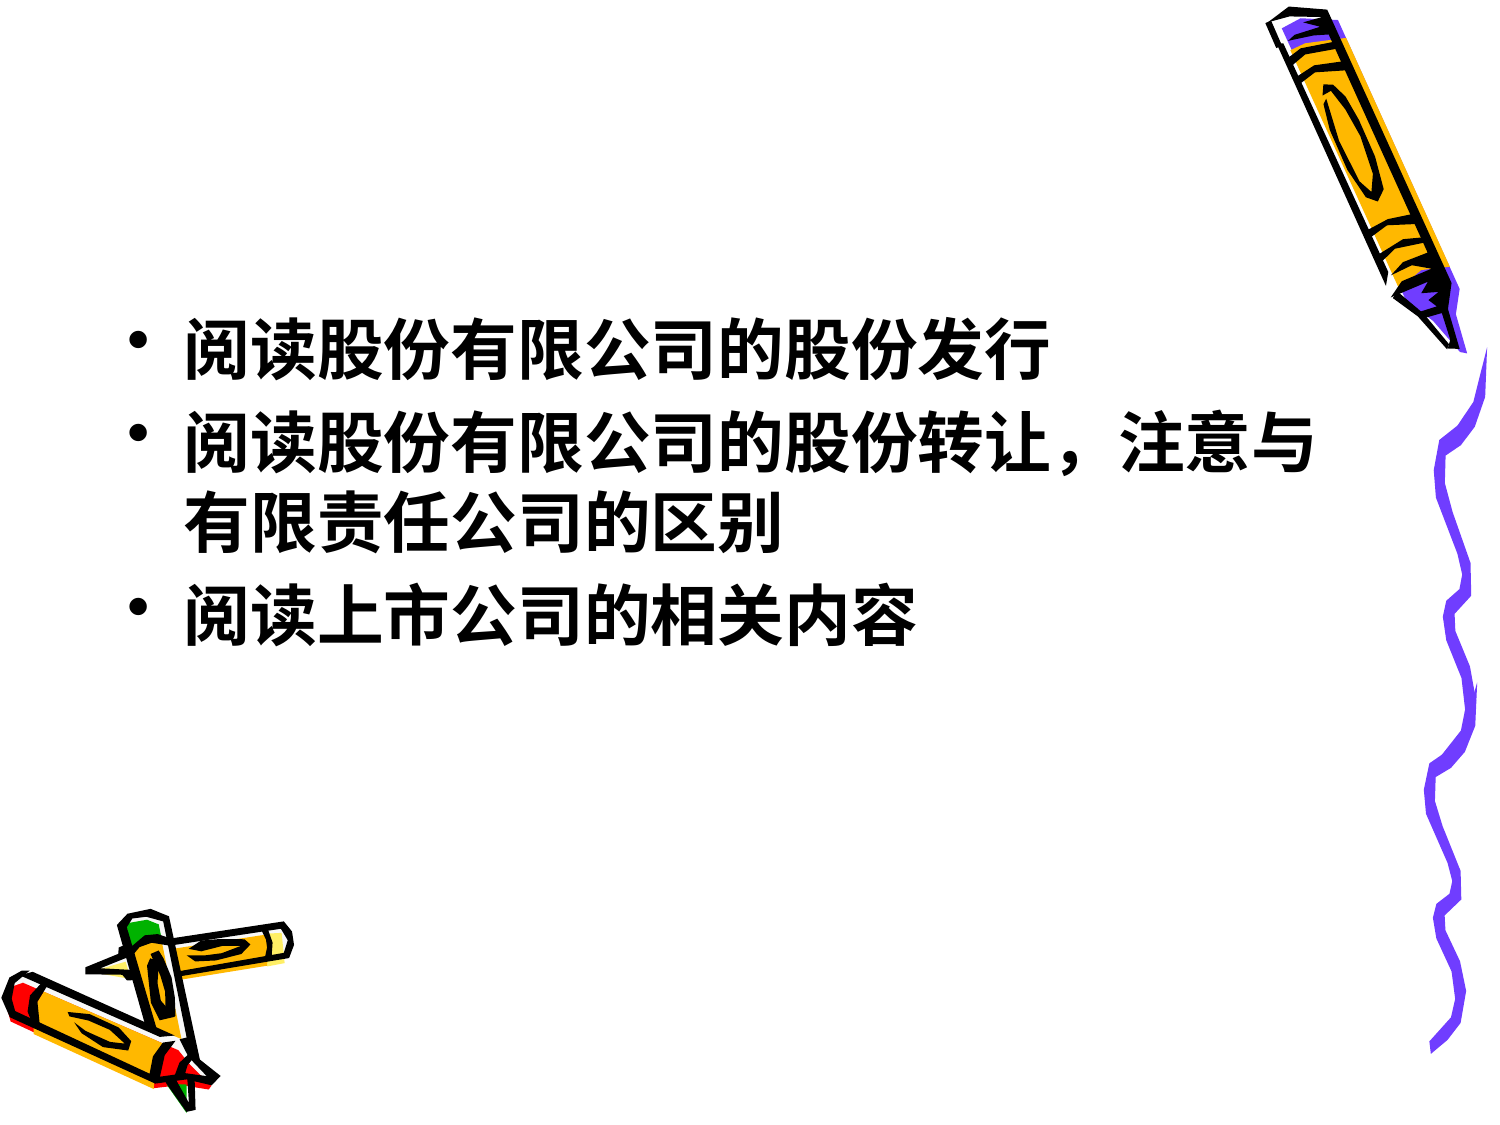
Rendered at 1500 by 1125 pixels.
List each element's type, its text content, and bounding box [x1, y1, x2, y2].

list 阅读股份有限公司的股份发行 阅读股份有限公司的股份转让，注意与有限责任公司的区别 阅读上市公司的相关内容 [112, 299, 1376, 901]
